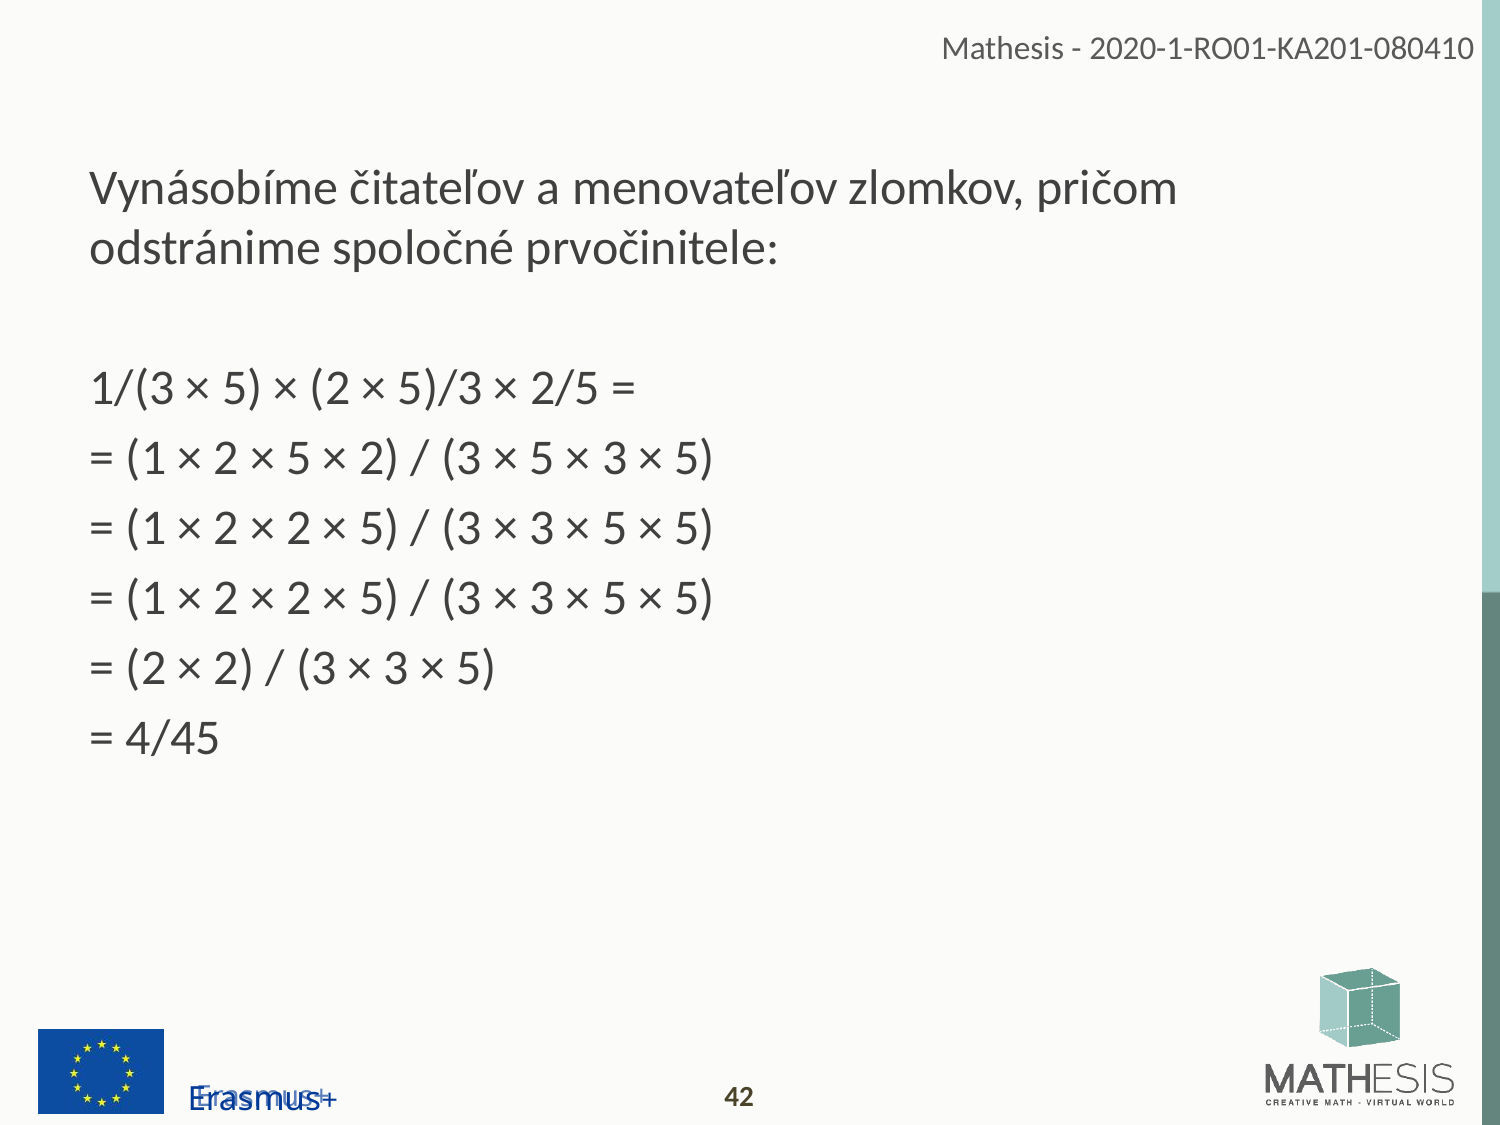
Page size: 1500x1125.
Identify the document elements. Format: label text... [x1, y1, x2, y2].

picture [38, 1029, 164, 1114]
list Vynásobíme čitateľov a menovateľov zlomkov, pričom odstránime spoločné prvočinitele: 1/(3 × 5) × (2 × 5)/3 × 2/5 = = (1 × 2 × 5 × 2) / (3 × 5 × 3 × 5) = (1 × 2 × 2 × 5) / (3 × 3 × 5 × 5) = (1 × 2 × 2 × 5) / (3 × 3 × 5 × 5) = (2 × 2) / (3 × 3 × 5) = 4/45 [75, 147, 1425, 890]
